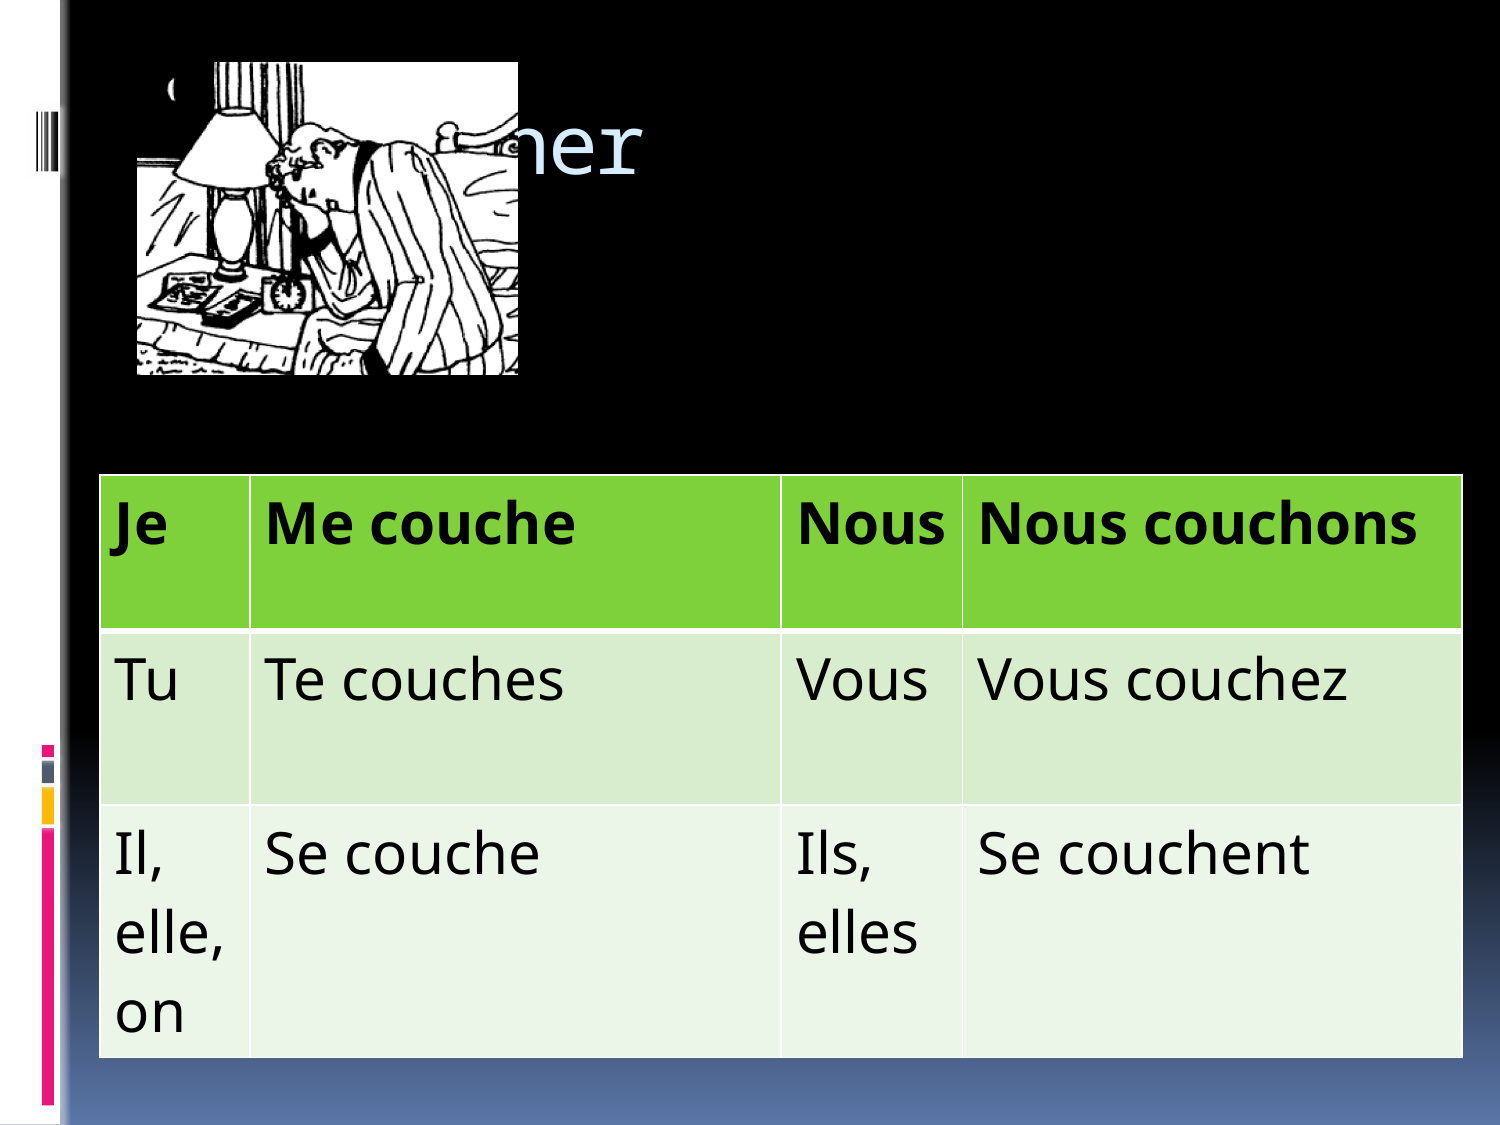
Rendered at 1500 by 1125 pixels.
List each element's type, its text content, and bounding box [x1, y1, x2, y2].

table_header Me couche [251, 476, 780, 628]
table_cell Tu [101, 634, 249, 804]
table_cell Vous couchez [963, 634, 1461, 804]
table_cell Se couchent [963, 806, 1461, 1057]
table_cell Ils, elles [782, 806, 962, 1057]
title Se coucher [527, 83, 1425, 234]
table_cell Il, elle, on [101, 806, 249, 1057]
table_cell Vous [782, 634, 962, 804]
table_header Nous [782, 476, 962, 628]
table_cell Se couche [251, 806, 780, 1057]
table_cell Te couches [251, 634, 780, 804]
table_header Je [101, 476, 249, 628]
table_header Nous couchons [963, 476, 1461, 628]
picture [136, 61, 519, 376]
